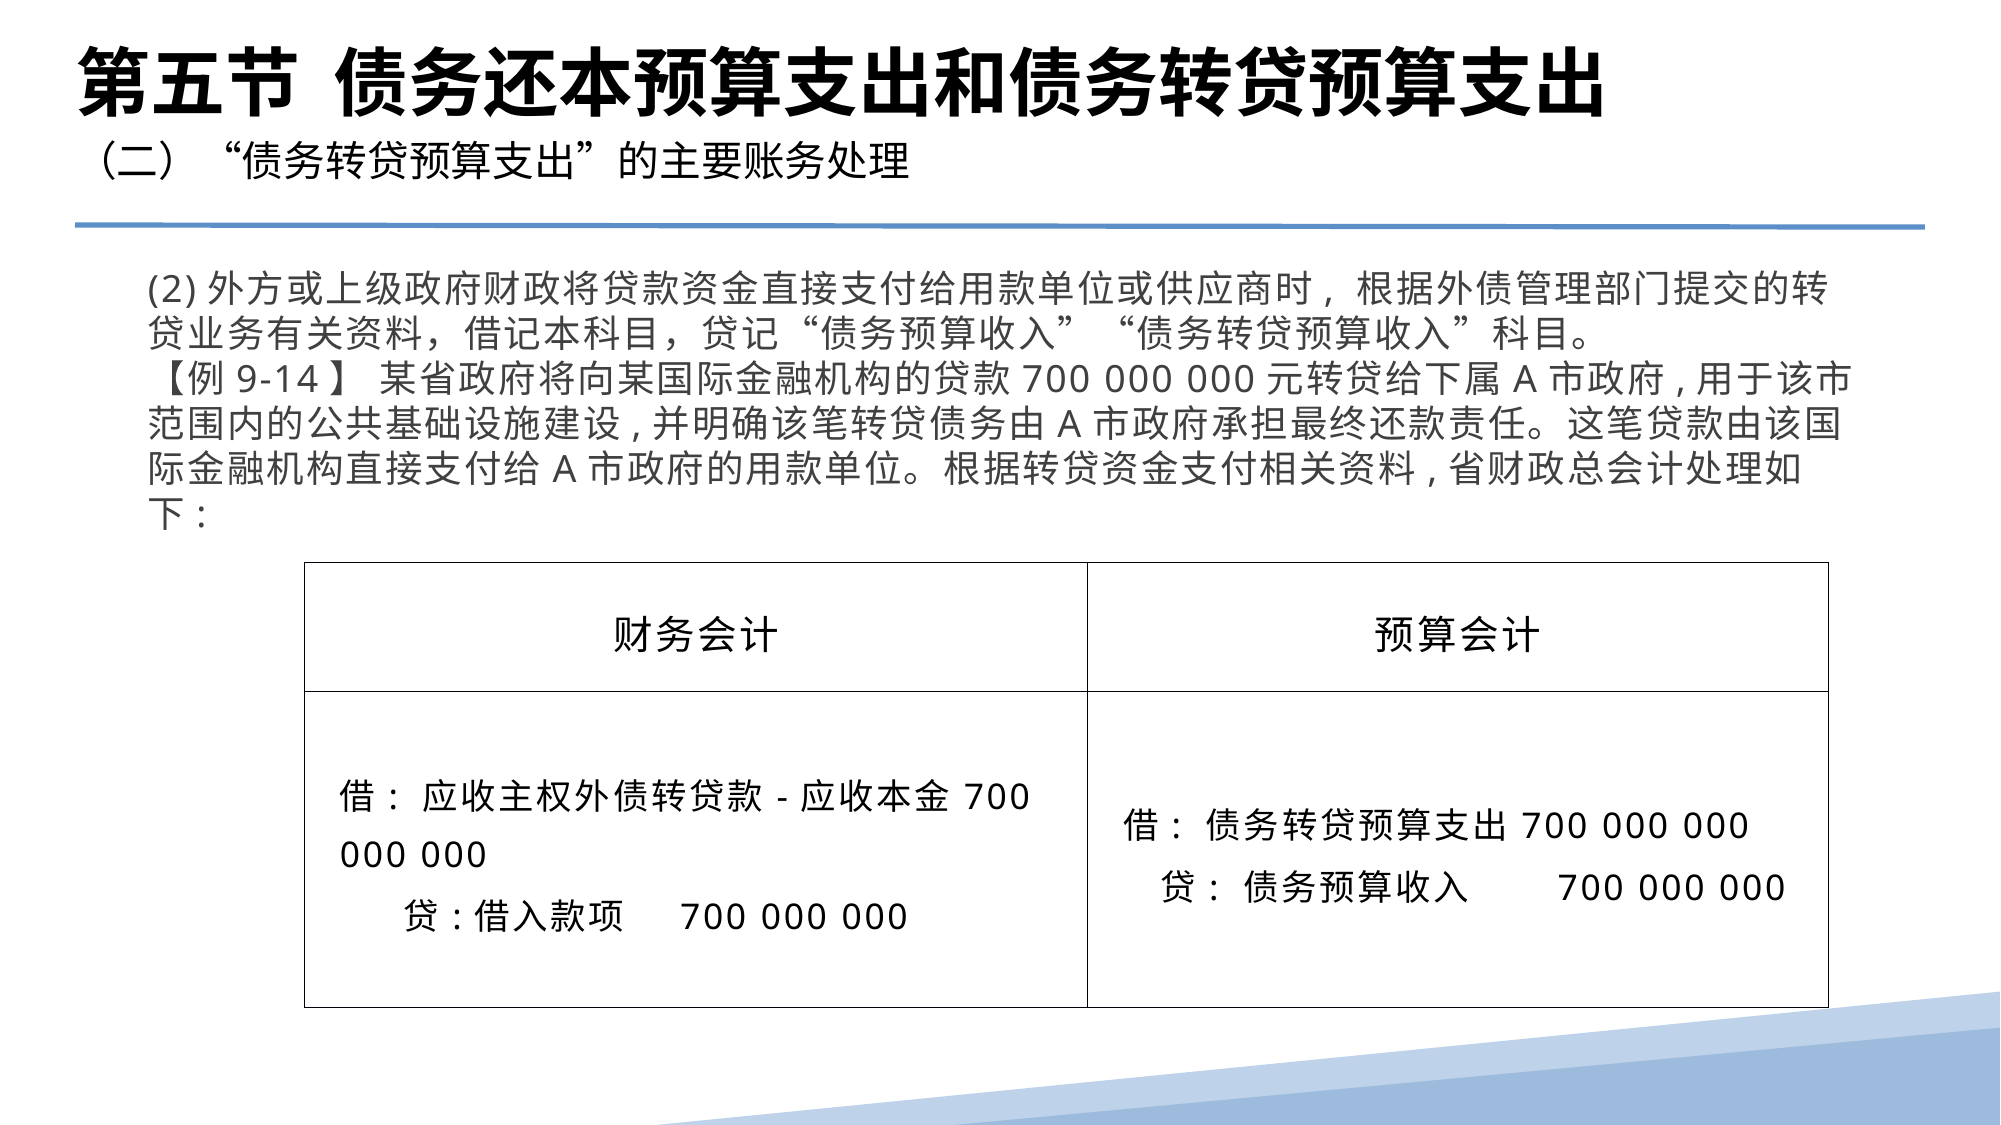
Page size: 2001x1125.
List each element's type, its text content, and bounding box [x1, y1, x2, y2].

text_box （二）“债务转贷预算支出”的主要账务处理 [75, 124, 1925, 200]
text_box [656, 991, 2000, 1125]
table_header 预算会计 [1088, 563, 1828, 691]
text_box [74, 224, 1925, 228]
table_cell 借: 债务转贷预算支出700 000 000 贷: 债务预算收入 700 000 000 [1088, 692, 1828, 991]
table_header 财务会计 [305, 563, 1087, 691]
text_box 第五节 债务还本预算支出和债务转贷预算支出 [75, 24, 1925, 124]
text_box (2)外方或上级政府财政将贷款资金直接支付给用款单位或供应商时, 根据外债管理部门提交的转贷业务有关资料，借记本科目，贷记“债务预算收入”“债务转贷预算收入”科目。 【例9-14】 某省政府将向某国际金融机构的贷款700 000 000元转贷给下属A市政府,用于该市范围内的公共基础设施建设,并明确该笔转贷债务由A市政府承担最终还款责任。这笔贷款由该国际金融机构直接支付给A市政府的用款单位。根据转贷资金支付相关资料,省财政总会计处理如下: [137, 242, 1868, 613]
table_cell 借: 应收主权外债转贷款-应收本金700 000 000 贷:借入款项 700 000 000 [305, 692, 1087, 1007]
